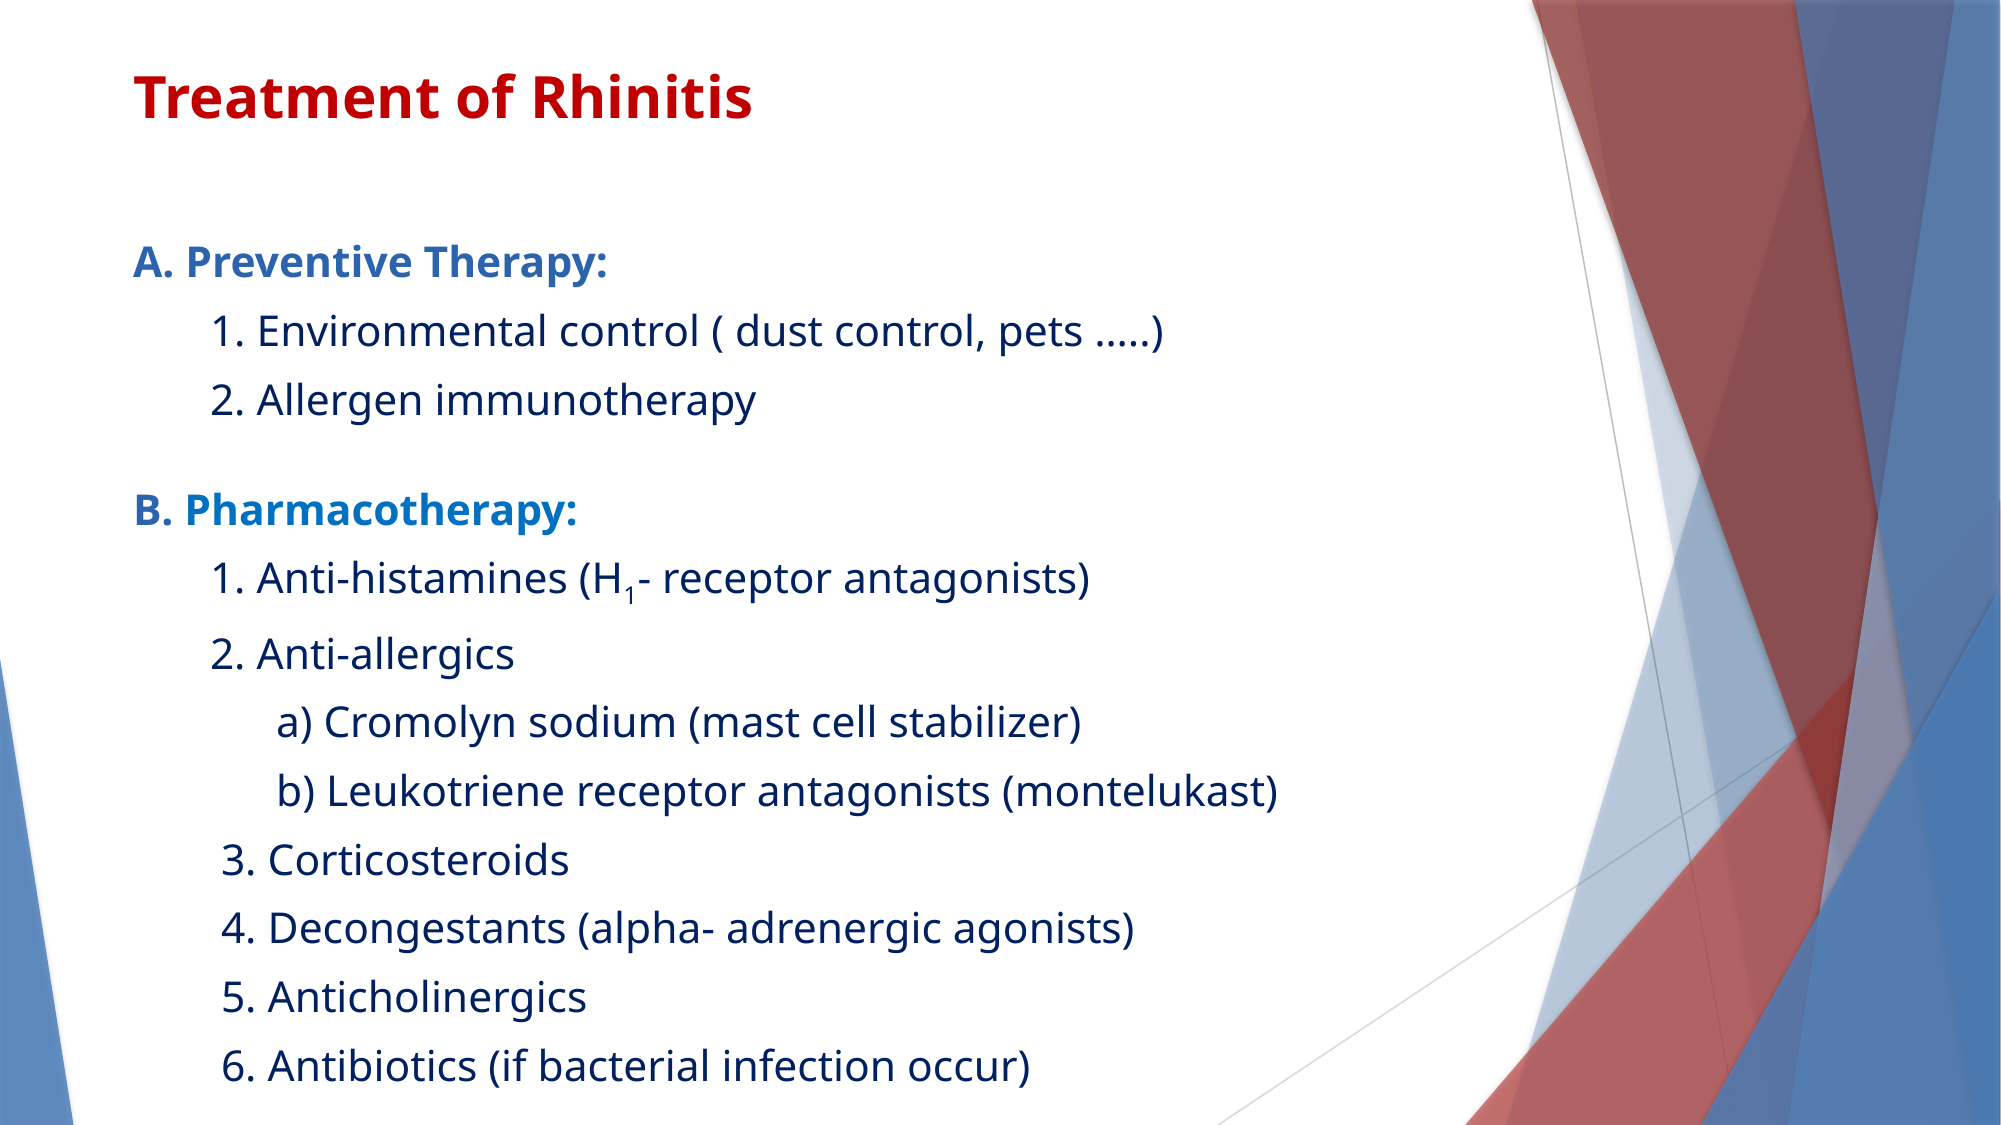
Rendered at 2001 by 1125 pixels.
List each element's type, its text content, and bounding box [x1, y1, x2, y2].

list Treatment of Rhinitis A. Preventive Therapy: 1. Environmental control ( dust control, pets …..) 2. Allergen immunotherapy B. Pharmacotherapy: 1. Anti-histamines (H1- receptor antagonists) 2. Anti-allergics a) Cromolyn sodium (mast cell stabilizer) b) Leukotriene receptor antagonists (montelukast) 3. Corticosteroids 4. Decongestants (alpha- adrenergic agonists) 5. Anticholinergics 6. Antibiotics (if bacterial infection occur) [118, 52, 1778, 1125]
